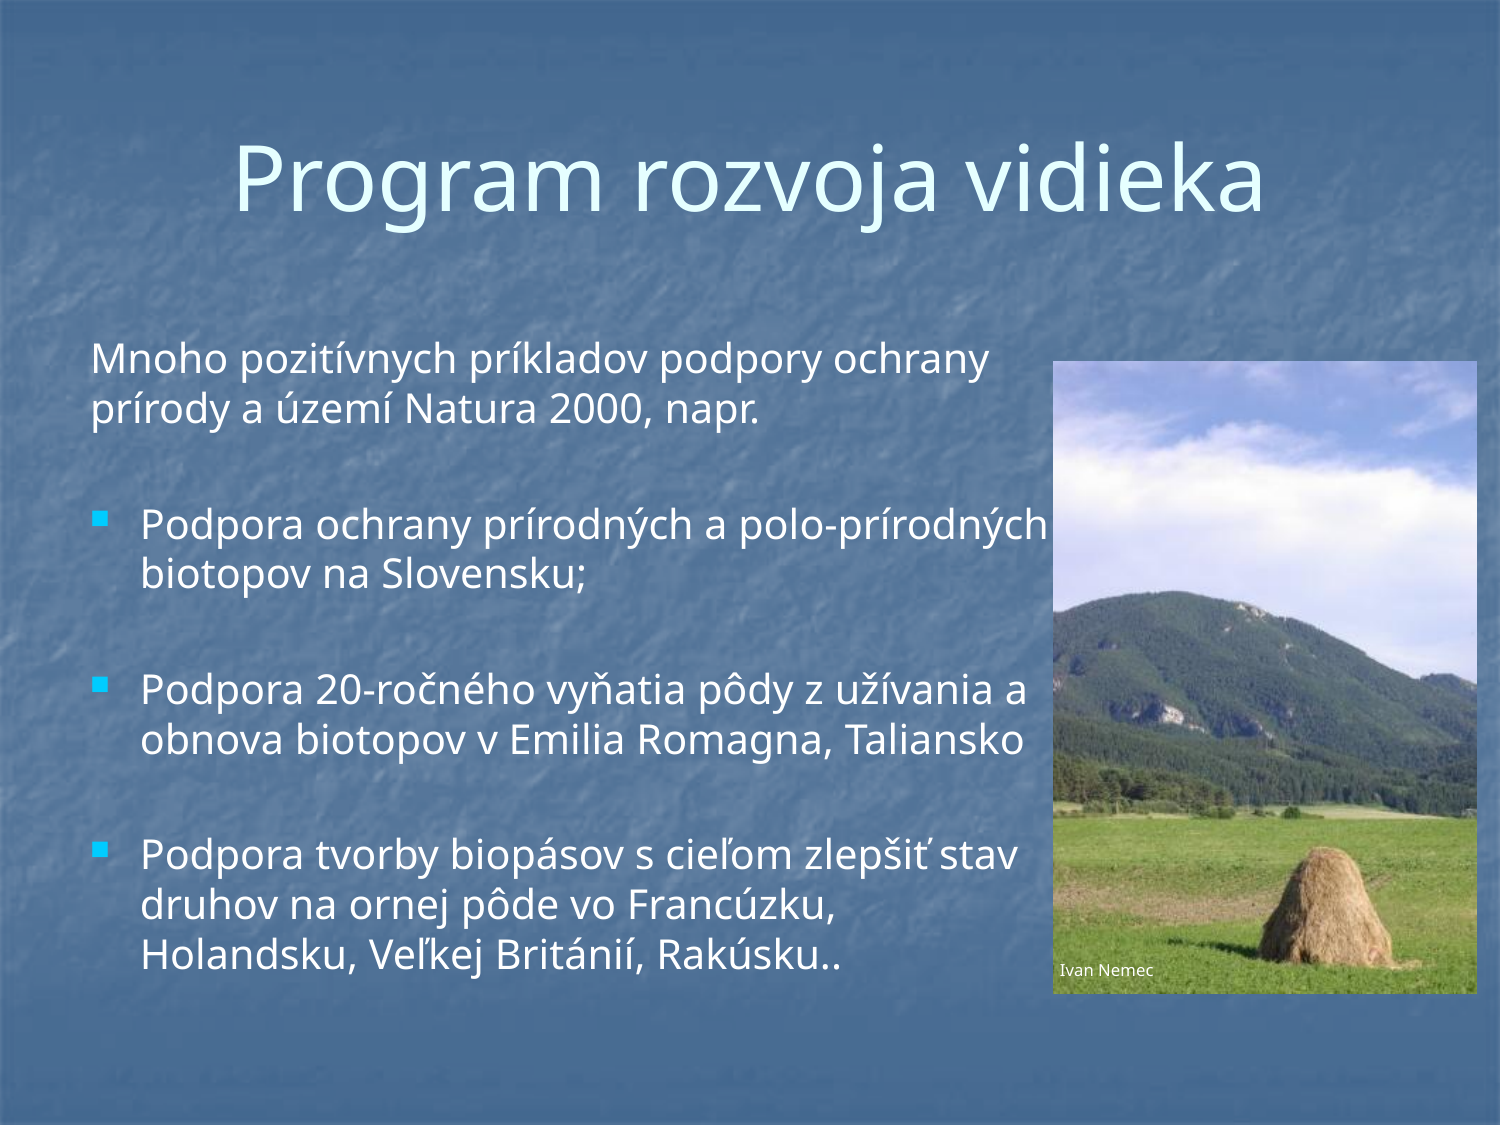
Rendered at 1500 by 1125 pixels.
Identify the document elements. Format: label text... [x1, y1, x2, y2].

picture [1052, 361, 1477, 994]
title Program rozvoja vidieka [75, 62, 1425, 288]
list Mnoho pozitívnych príkladov podpory ochrany prírody a území Natura 2000, napr. Podpora ochrany prírodných a polo-prírodných biotopov na Slovensku; Podpora 20-ročného vyňatia pôdy z užívania a obnova biotopov v Emilia Romagna, Taliansko Podpora tvorby biopásov s cieľom zlepšiť stav druhov na ornej pôde vo Francúzku, Holandsku, Veľkej Británií, Rakúsku.. [75, 324, 1069, 1000]
